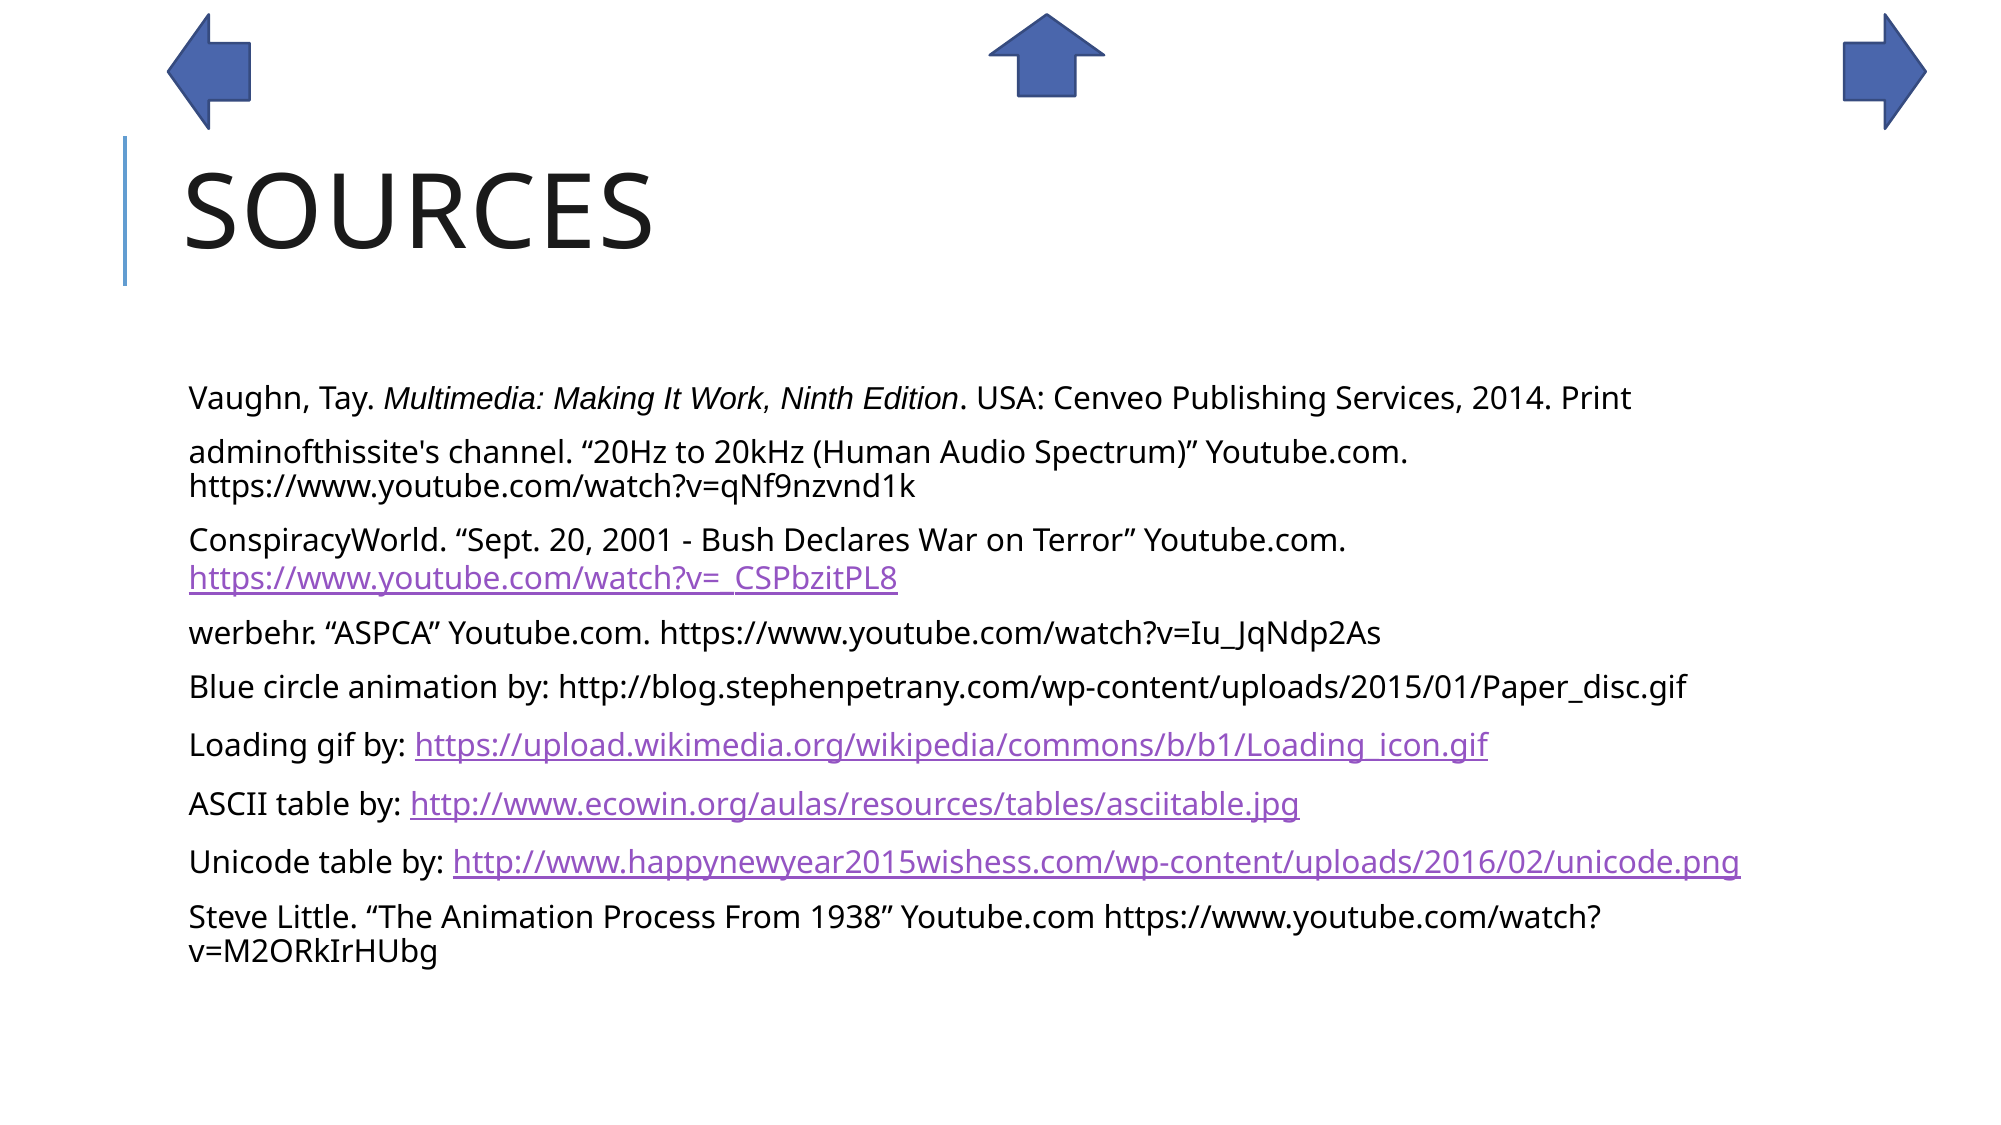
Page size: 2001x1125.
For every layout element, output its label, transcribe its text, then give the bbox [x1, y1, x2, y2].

text_box [166, 13, 251, 131]
title Sources [168, 96, 1763, 342]
text_box [988, 13, 1106, 98]
list Vaughn, Tay. Multimedia: Making It Work, Ninth Edition. USA: Cenveo Publishing Services, 2014. Print adminofthissite's channel. “20Hz to 20kHz (Human Audio Spectrum)” Youtube.com. https://www.youtube.com/watch?v=qNf9nzvnd1k ConspiracyWorld. “Sept. 20, 2001 - Bush Declares War on Terror” Youtube.com. https://www.youtube.com/watch?v=_CSPbzitPL8 werbehr. “ASPCA” Youtube.com. https://www.youtube.com/watch?v=Iu_JqNdp2As Blue circle animation by: http://blog.stephenpetrany.com/wp-content/uploads/2015/01/Paper_disc.gif Loading gif by: https://upload.wikimedia.org/wikipedia/commons/b/b1/Loading_icon.gif ASCII table by: http://www.ecowin.org/aulas/resources/tables/asciitable.jpg Unicode table by: http://www.happynewyear2015wishess.com/wp-content/uploads/2016/02/unicode.png Steve Little. “The Animation Process From 1938” Youtube.com https://www.youtube.com/watch?v=M2ORkIrHUbg [168, 375, 1763, 1035]
text_box [1842, 13, 1927, 131]
